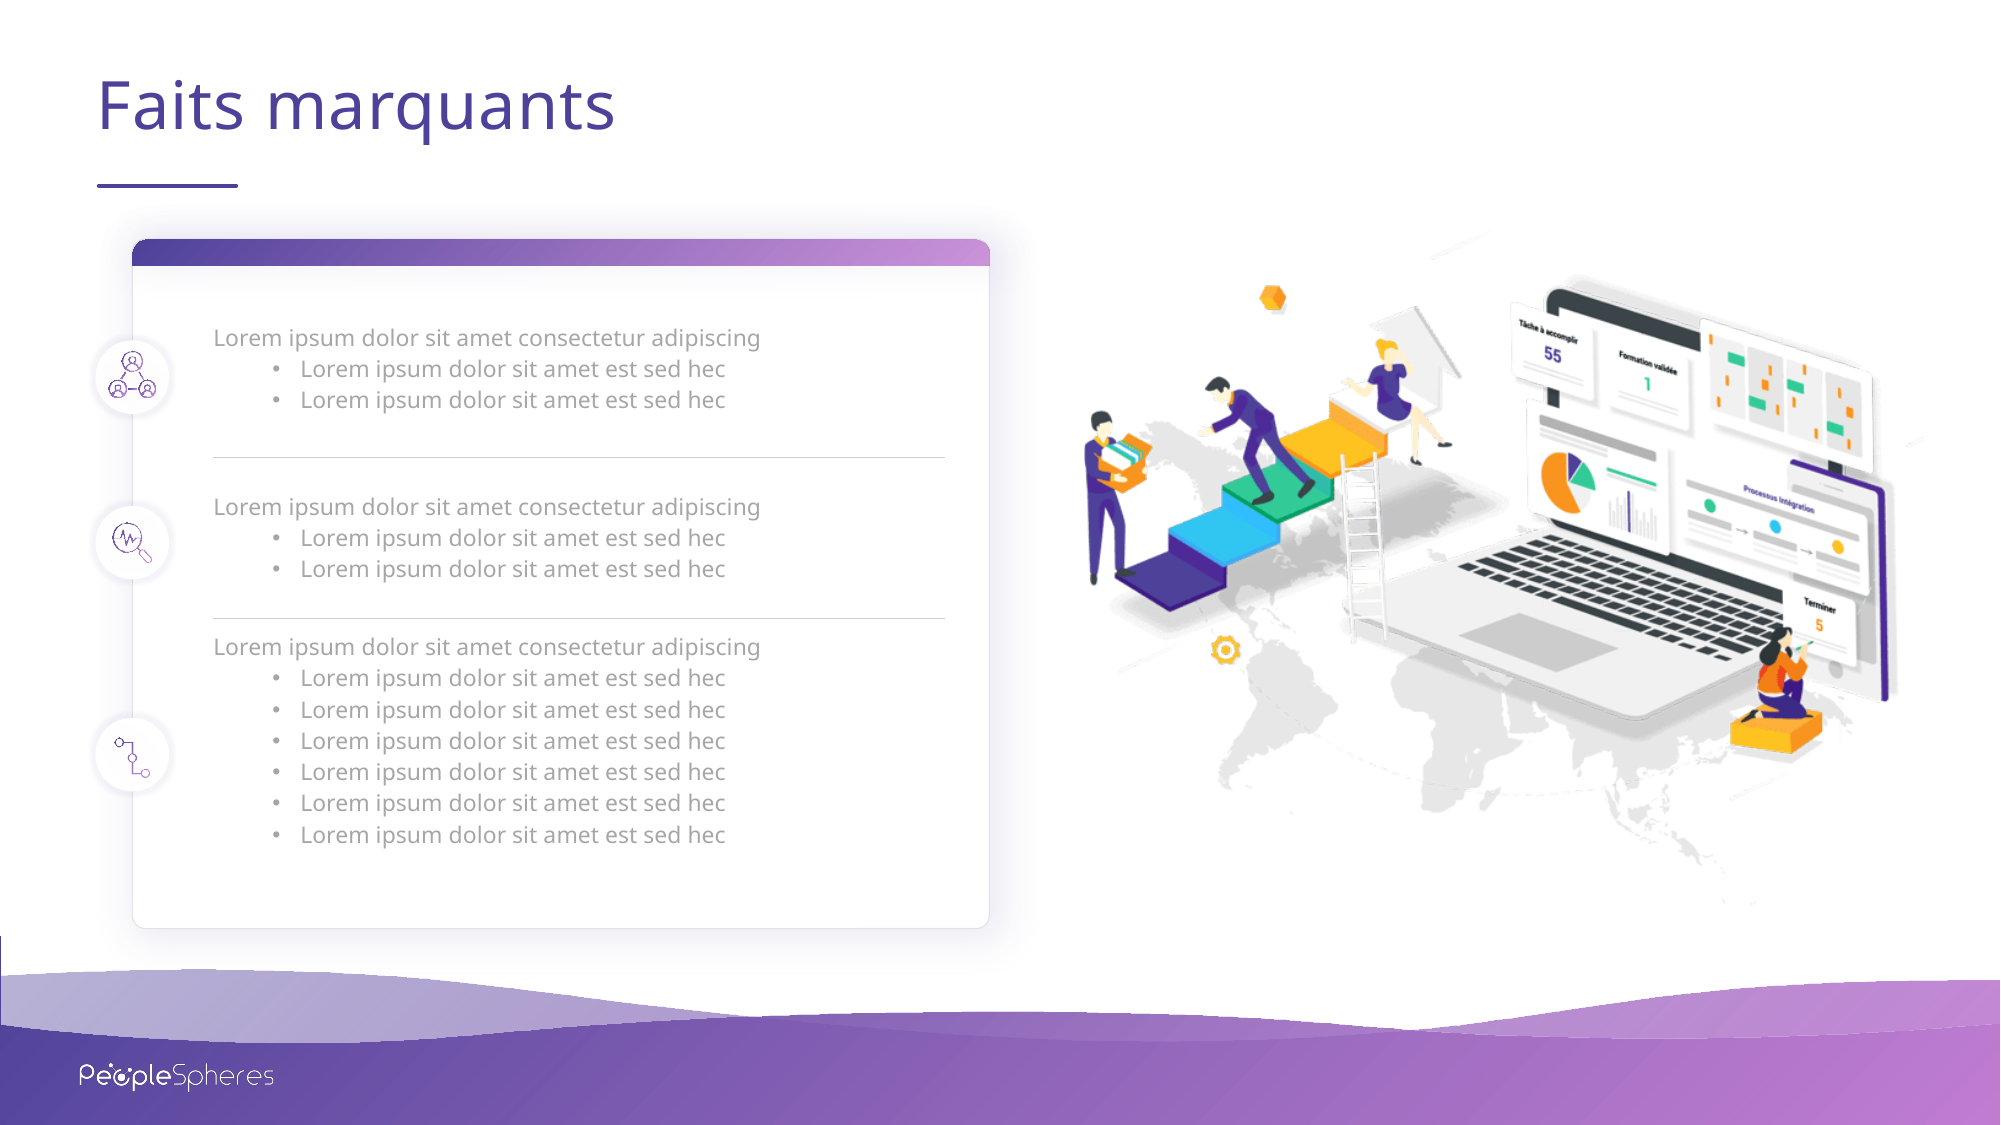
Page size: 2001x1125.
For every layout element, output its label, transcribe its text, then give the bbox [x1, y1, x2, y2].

table_cell Lorem ipsum dolor sit amet consectetur adipiscing Lorem ipsum dolor sit amet est sed hec Lorem ipsum dolor sit amet est sed hec [213, 458, 945, 618]
table_header Lorem ipsum dolor sit amet consectetur adipiscing Lorem ipsum dolor sit amet est sed hec Lorem ipsum dolor sit amet est sed hec [213, 280, 945, 457]
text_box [0, 936, 2000, 1125]
table_cell Lorem ipsum dolor sit amet consectetur adipiscing Lorem ipsum dolor sit amet est sed hec Lorem ipsum dolor sit amet est sed hec Lorem ipsum dolor sit amet est sed hec Lorem ipsum dolor sit amet est sed hec Lorem ipsum dolor sit amet est sed hec Lorem ipsum dolor sit amet est sed hec [213, 619, 945, 894]
picture [1084, 229, 1924, 906]
text_box [132, 239, 990, 266]
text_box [95, 717, 169, 792]
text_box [95, 505, 169, 580]
text_box [132, 266, 990, 929]
text_box Faits marquants [96, 71, 1259, 157]
picture [79, 1063, 274, 1093]
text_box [95, 340, 169, 414]
